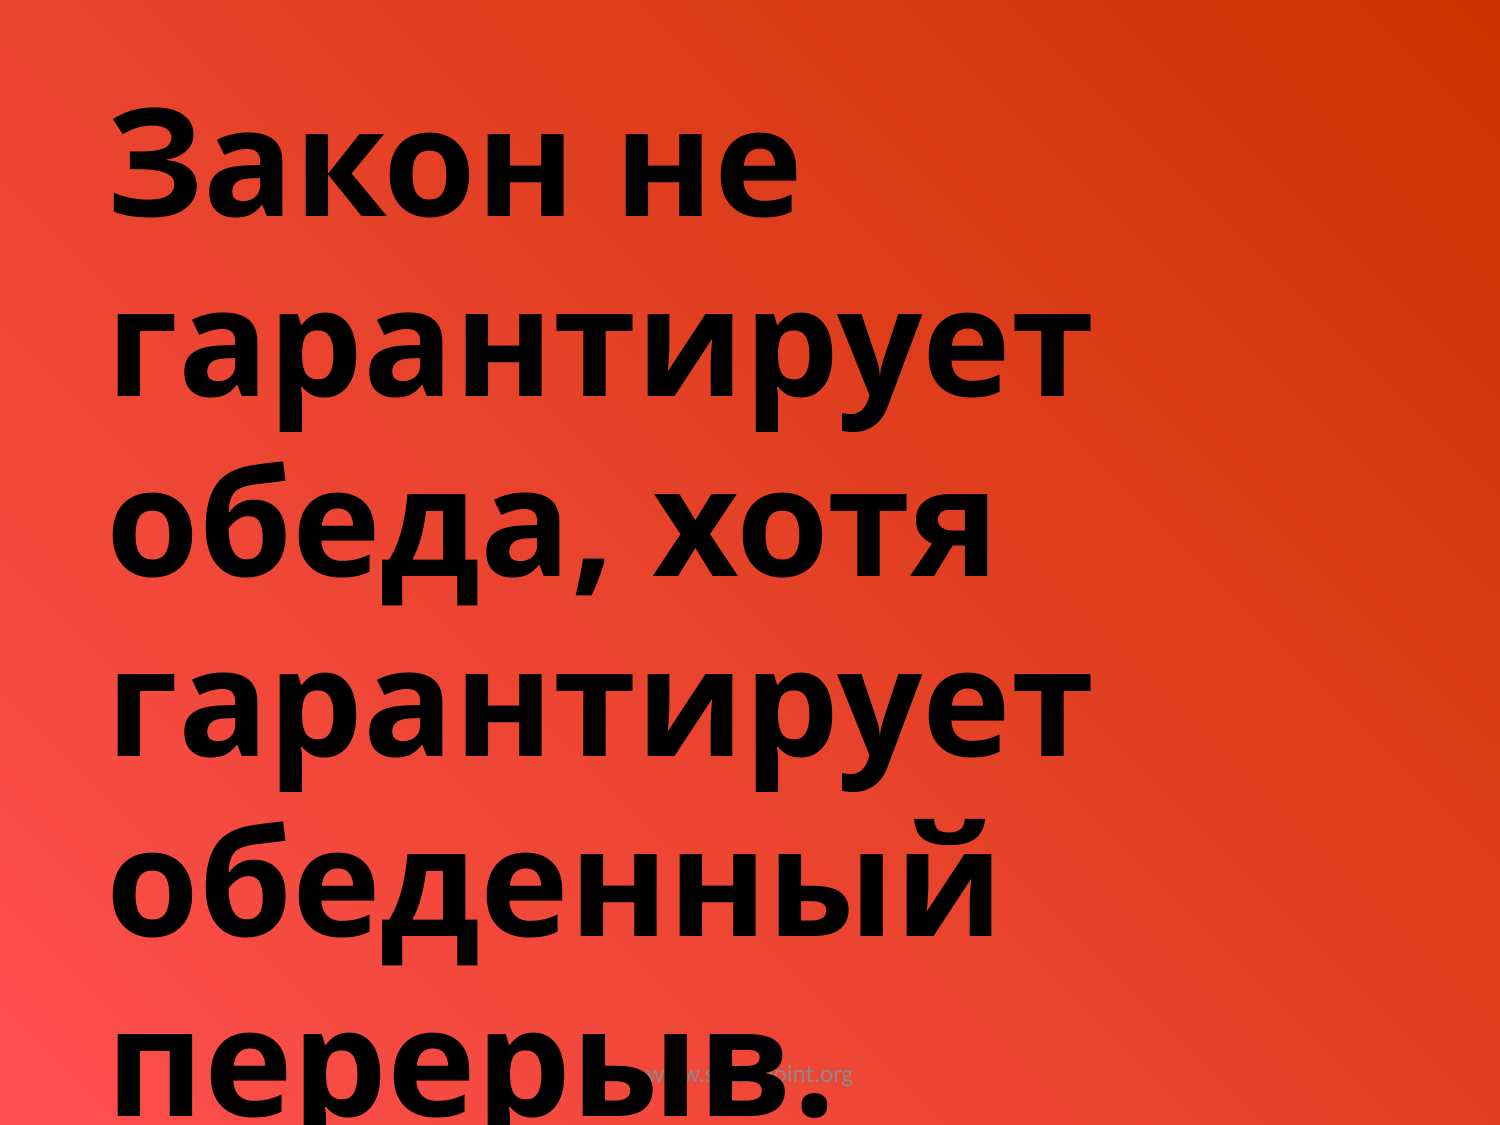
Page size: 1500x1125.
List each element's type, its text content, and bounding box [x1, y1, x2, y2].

list Закон не гарантирует обеда, хотя гарантирует обеденный перерыв. Брудзиньский Веслав [35, 58, 1465, 1090]
footer www.sliderpoint.org [512, 1042, 988, 1103]
